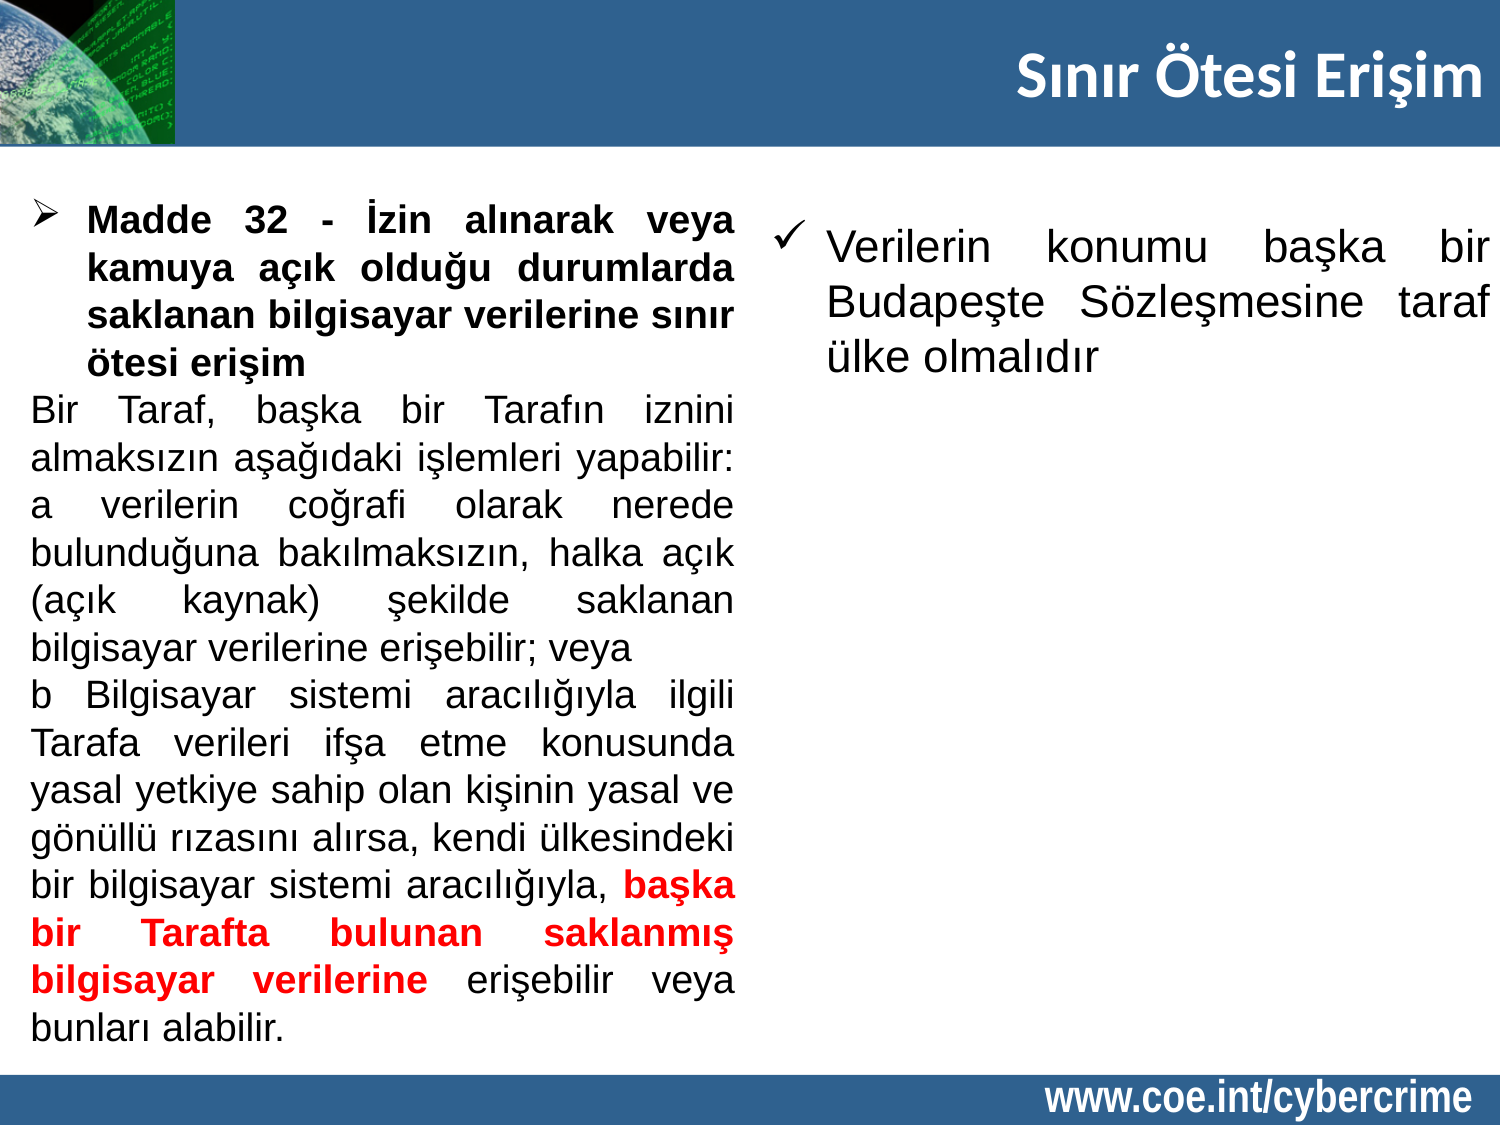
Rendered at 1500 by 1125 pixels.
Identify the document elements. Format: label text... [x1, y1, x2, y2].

text_box Sınır Ötesi Erişim [177, 0, 1500, 149]
text_box www.coe.int/cybercrime [1030, 1059, 1500, 1125]
text_box Verilerin konumu başka bir Budapeşte Sözleşmesine taraf ülke olmalıdır [755, 209, 1500, 390]
picture [0, 0, 175, 144]
text_box Madde 32 - İzin alınarak veya kamuya açık olduğu durumlarda saklanan bilgisayar verilerine sınır ötesi erişim Bir Taraf, başka bir Tarafın iznini almaksızın aşağıdaki işlemleri yapabilir: a verilerin coğrafi olarak nerede bulunduğuna bakılmaksızın, halka açık (açık kaynak) şekilde saklanan bilgisayar verilerine erişebilir; veya b Bilgisayar sistemi aracılığıyla ilgili Tarafa verileri ifşa etme konusunda yasal yetkiye sahip olan kişinin yasal ve gönüllü rızasını alırsa, kendi ülkesindeki bir bilgisayar sistemi aracılığıyla, başka bir Tarafta bulunan saklanmış bilgisayar verilerine erişebilir veya bunları alabilir. [15, 186, 750, 1057]
text_box [0, 1073, 1030, 1125]
